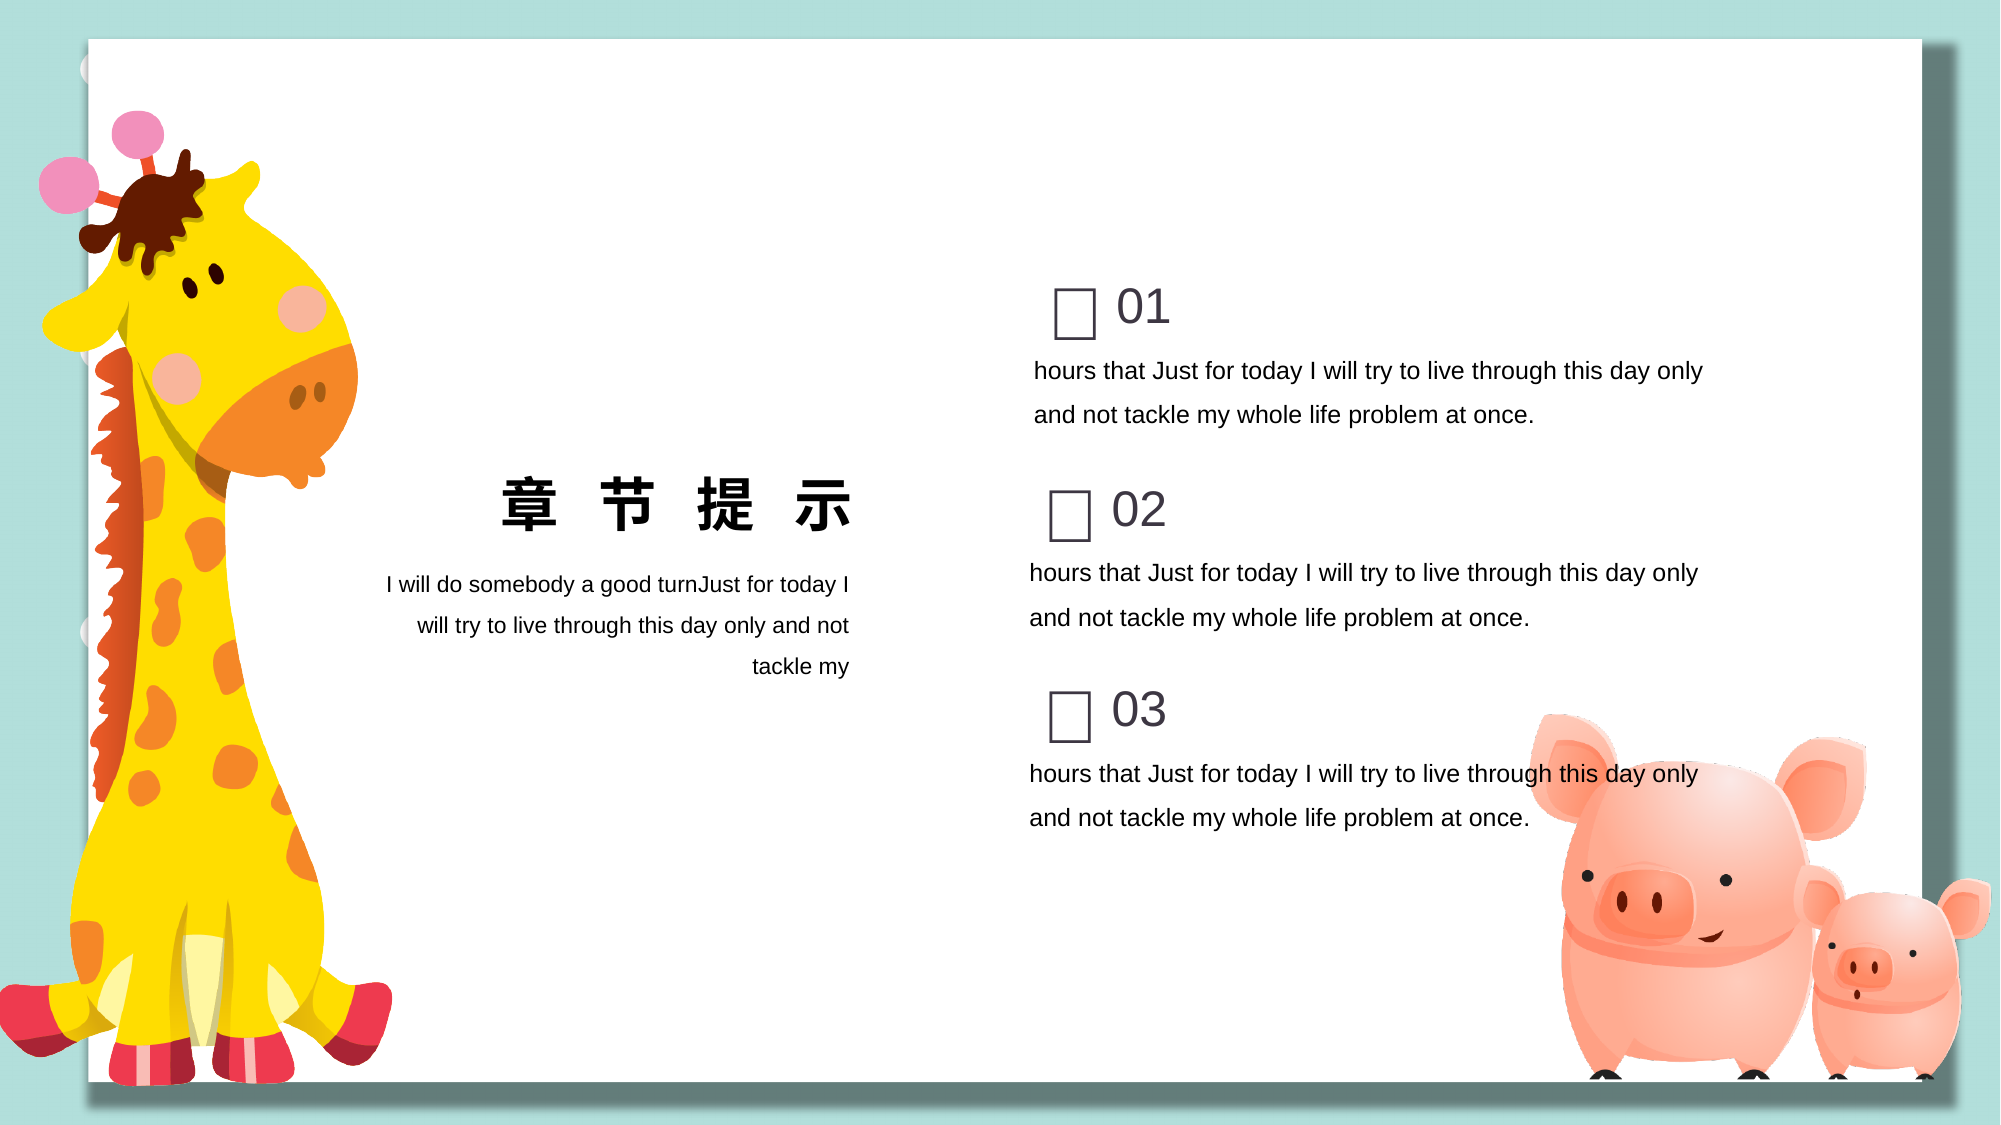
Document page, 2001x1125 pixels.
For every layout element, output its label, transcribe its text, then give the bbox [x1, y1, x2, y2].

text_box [1014, 660, 1730, 836]
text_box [1014, 460, 1730, 636]
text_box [1019, 257, 1734, 433]
text_box [87, 38, 1923, 1083]
picture [0, 0, 2001, 1125]
text_box I will do somebody a good turnJust for today I will try to live through this day only and not tackle my [401, 548, 865, 687]
text_box 章 节 提 示 [401, 460, 868, 546]
